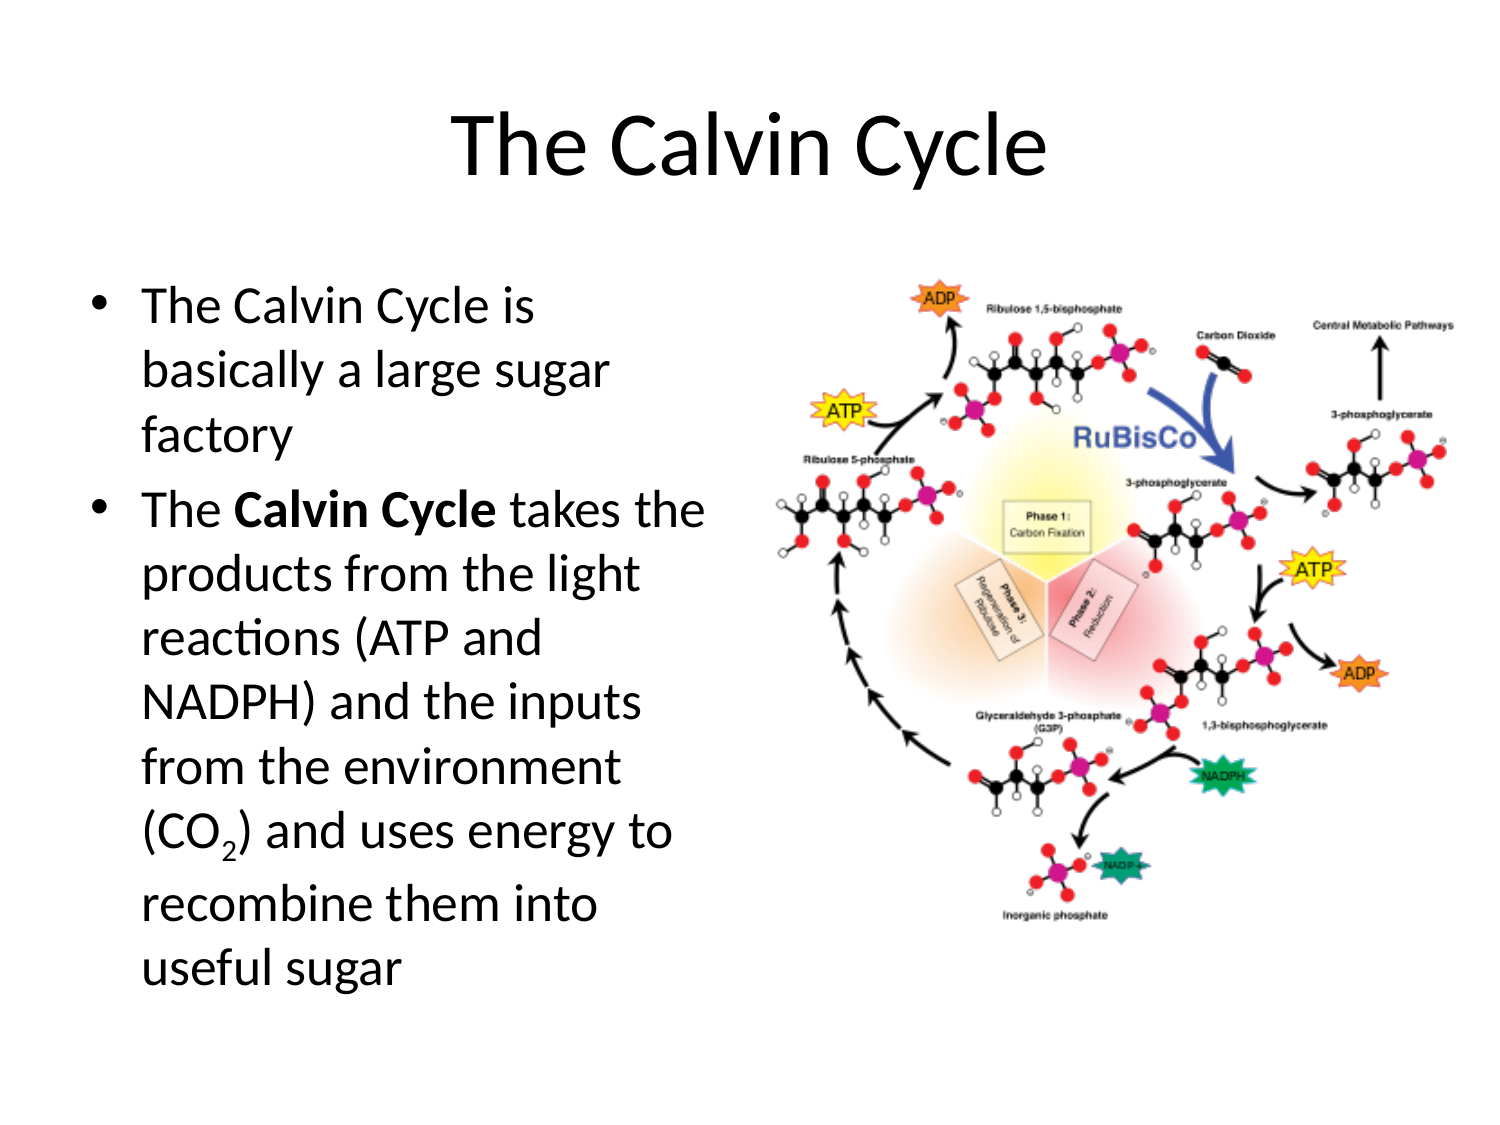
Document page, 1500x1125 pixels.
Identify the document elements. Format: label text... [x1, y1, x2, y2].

picture [762, 274, 1484, 937]
title The Calvin Cycle [75, 45, 1425, 233]
list The Calvin Cycle is basically a large sugar factory The Calvin Cycle takes the products from the light reactions (ATP and NADPH) and the inputs from the environment (CO2) and uses energy to recombine them into useful sugar [75, 262, 738, 1005]
